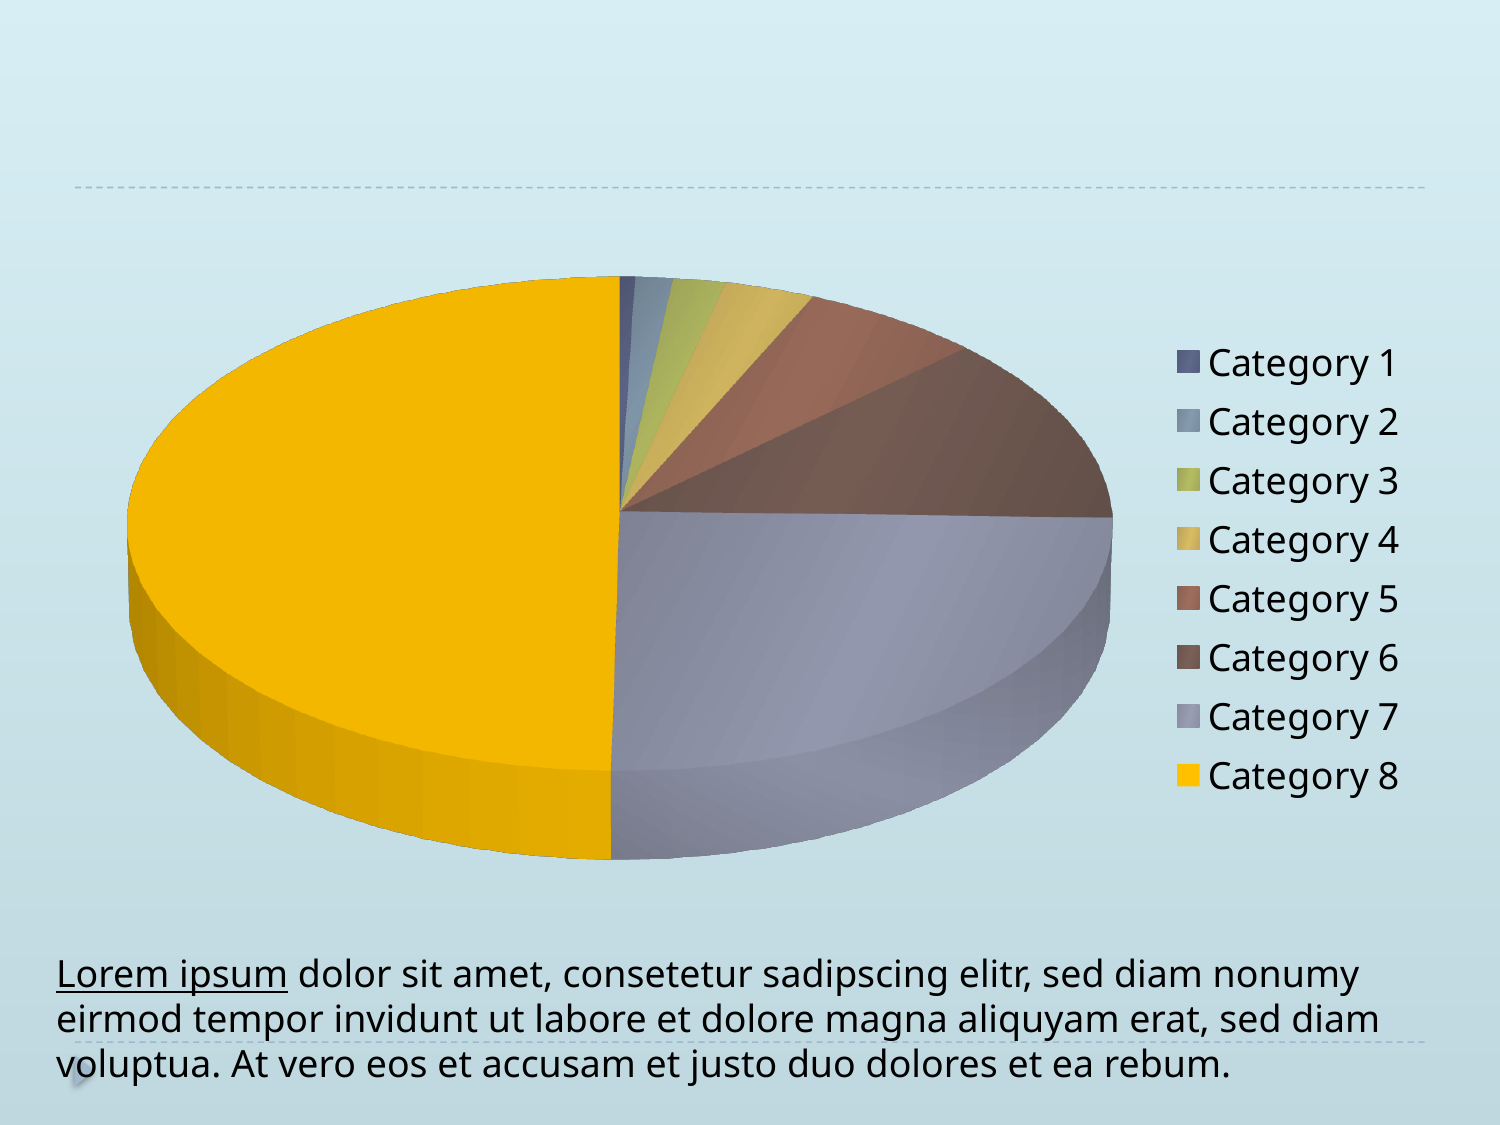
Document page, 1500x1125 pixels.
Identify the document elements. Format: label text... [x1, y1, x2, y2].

chart [74, 207, 1426, 929]
text_box Lorem ipsum dolor sit amet, consetetur sadipscing elitr, sed diam nonumy eirmod tempor invidunt ut labore et dolore magna aliquyam erat, sed diam voluptua. At vero eos et accusam et justo duo dolores et ea rebum. [41, 942, 1459, 1093]
